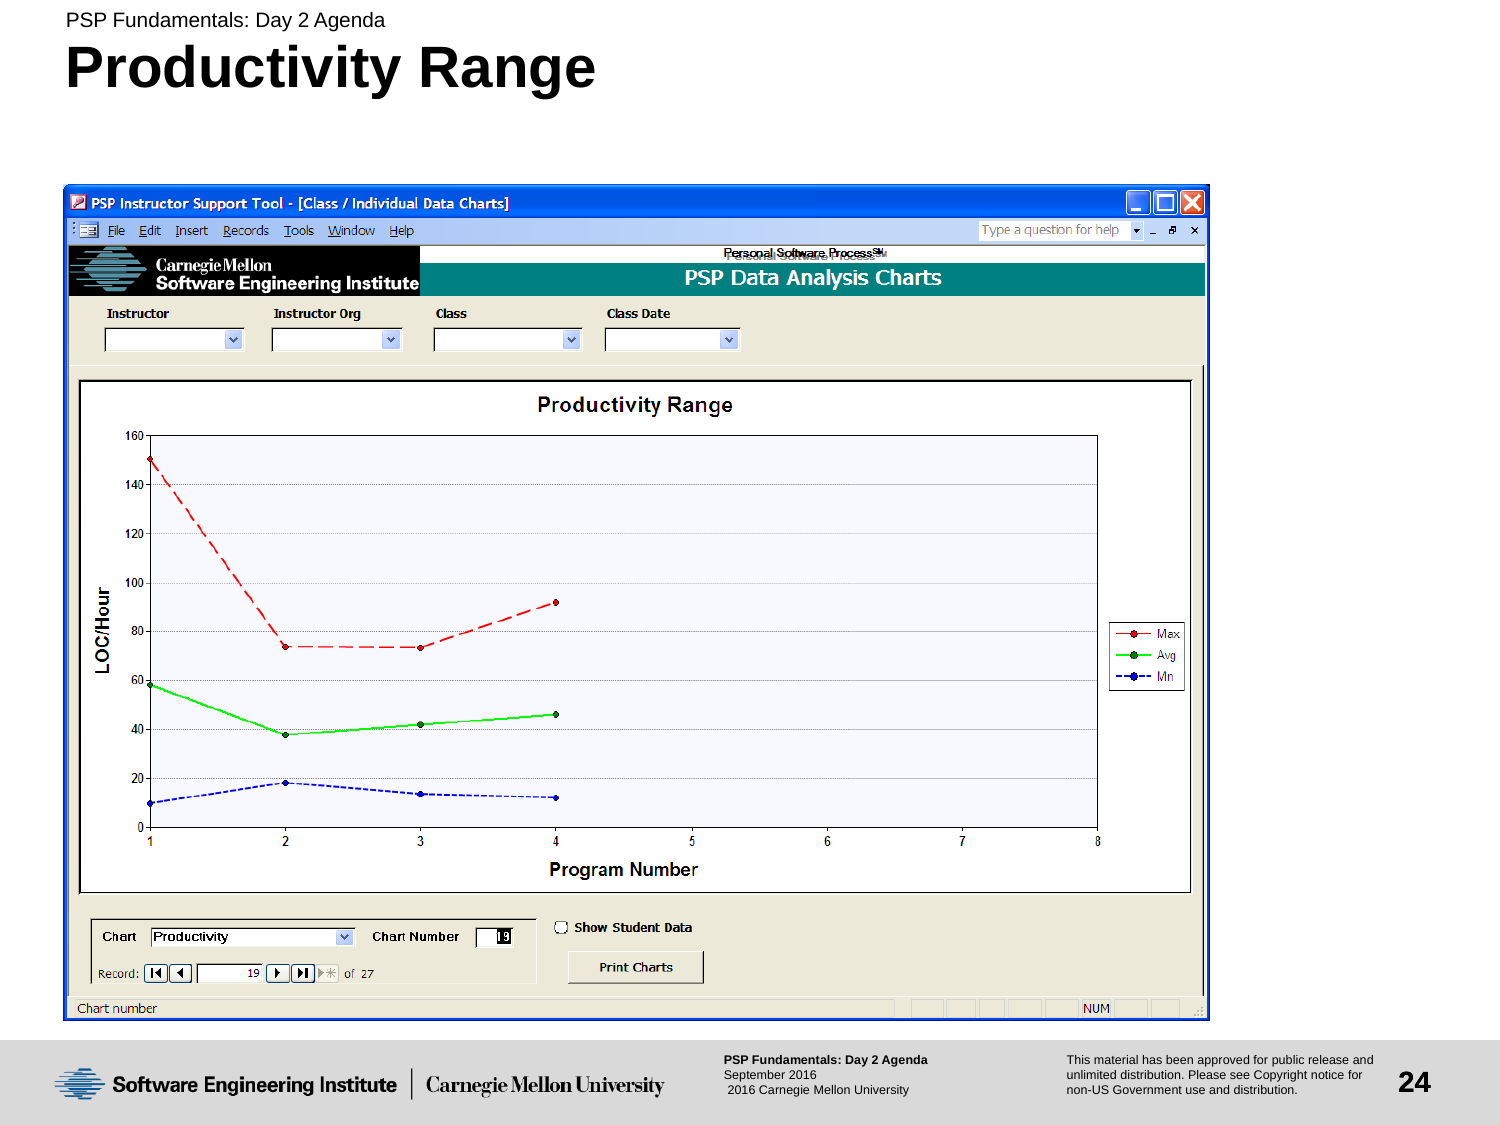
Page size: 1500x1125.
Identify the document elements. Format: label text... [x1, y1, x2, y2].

title Productivity Range [65, 37, 1430, 148]
picture [46, 1061, 673, 1104]
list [63, 184, 1210, 1021]
